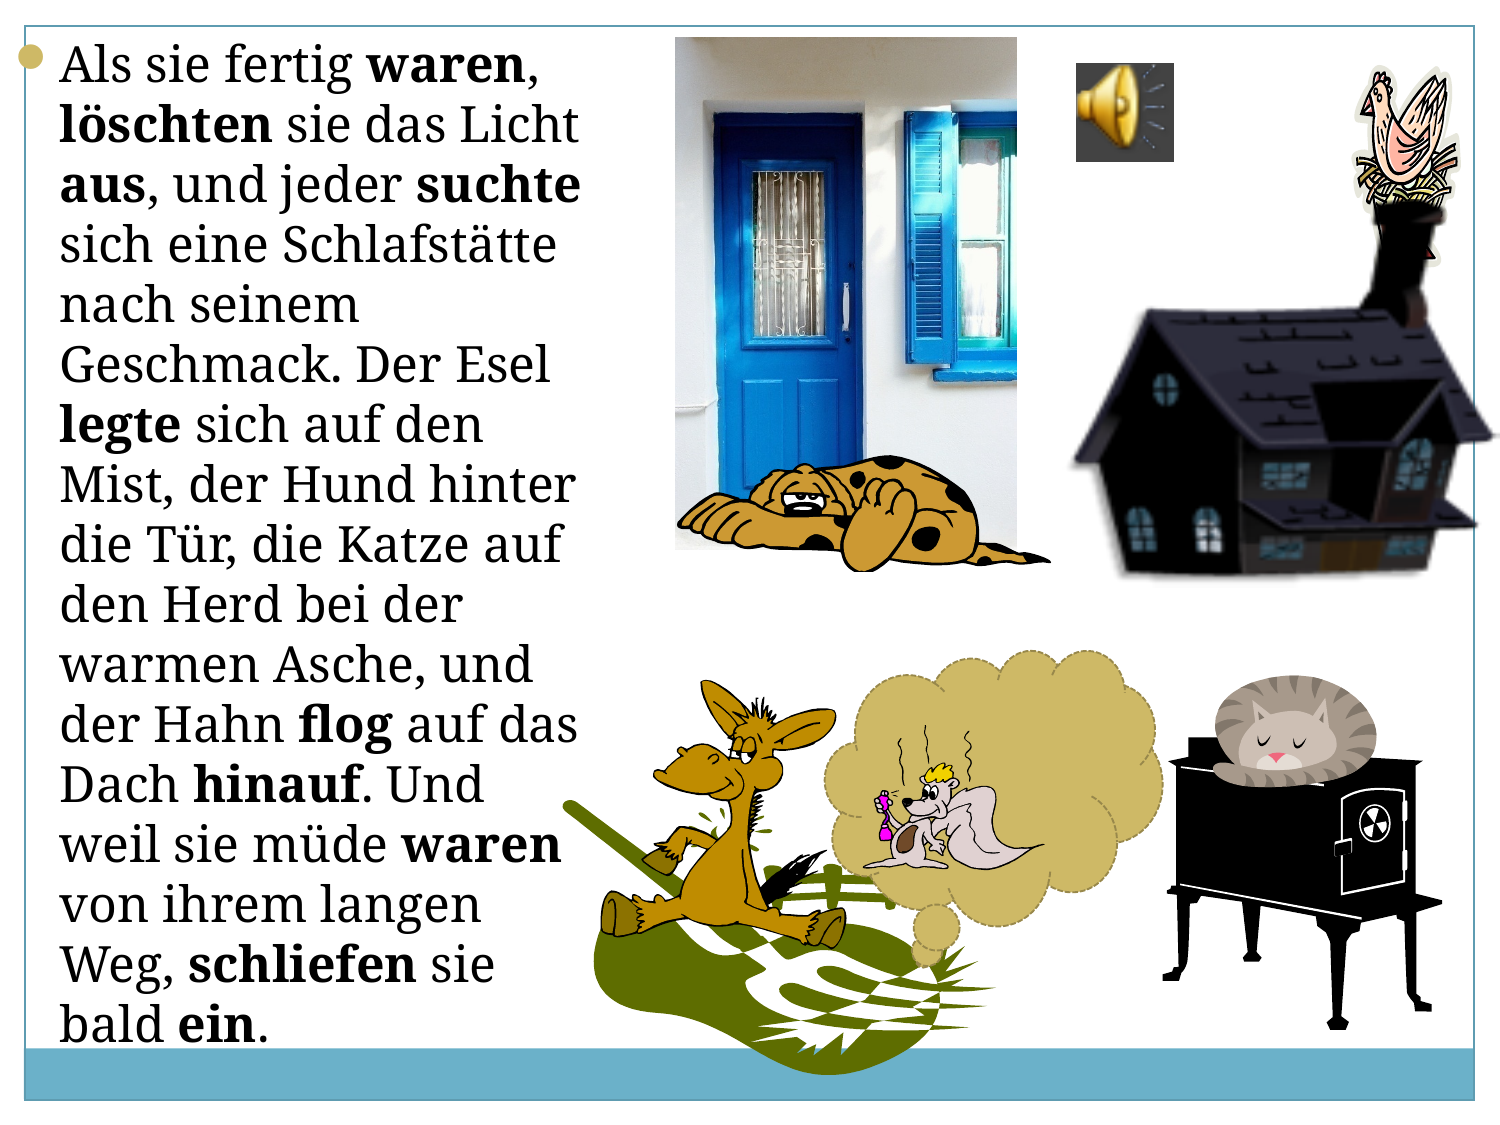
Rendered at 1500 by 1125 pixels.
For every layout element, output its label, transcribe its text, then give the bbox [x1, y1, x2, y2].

picture [1074, 62, 1176, 163]
picture [1062, 62, 1500, 588]
picture [674, 37, 1059, 572]
list Als sie fertig waren, löschten sie das Licht aus, und jeder suchte sich eine Schlafstätte nach seinem Geschmack. Der Esel legte sich auf den Mist, der Hund hinter die Tür, die Katze auf den Herd bei der warmen Asche, und der Hahn flog auf das Dach hinauf. Und weil sie müde waren von ihrem langen Weg, schliefen sie bald ein. [0, 24, 600, 1125]
text_box [859, 649, 1156, 928]
picture [562, 674, 1046, 1076]
picture [1162, 674, 1443, 1031]
